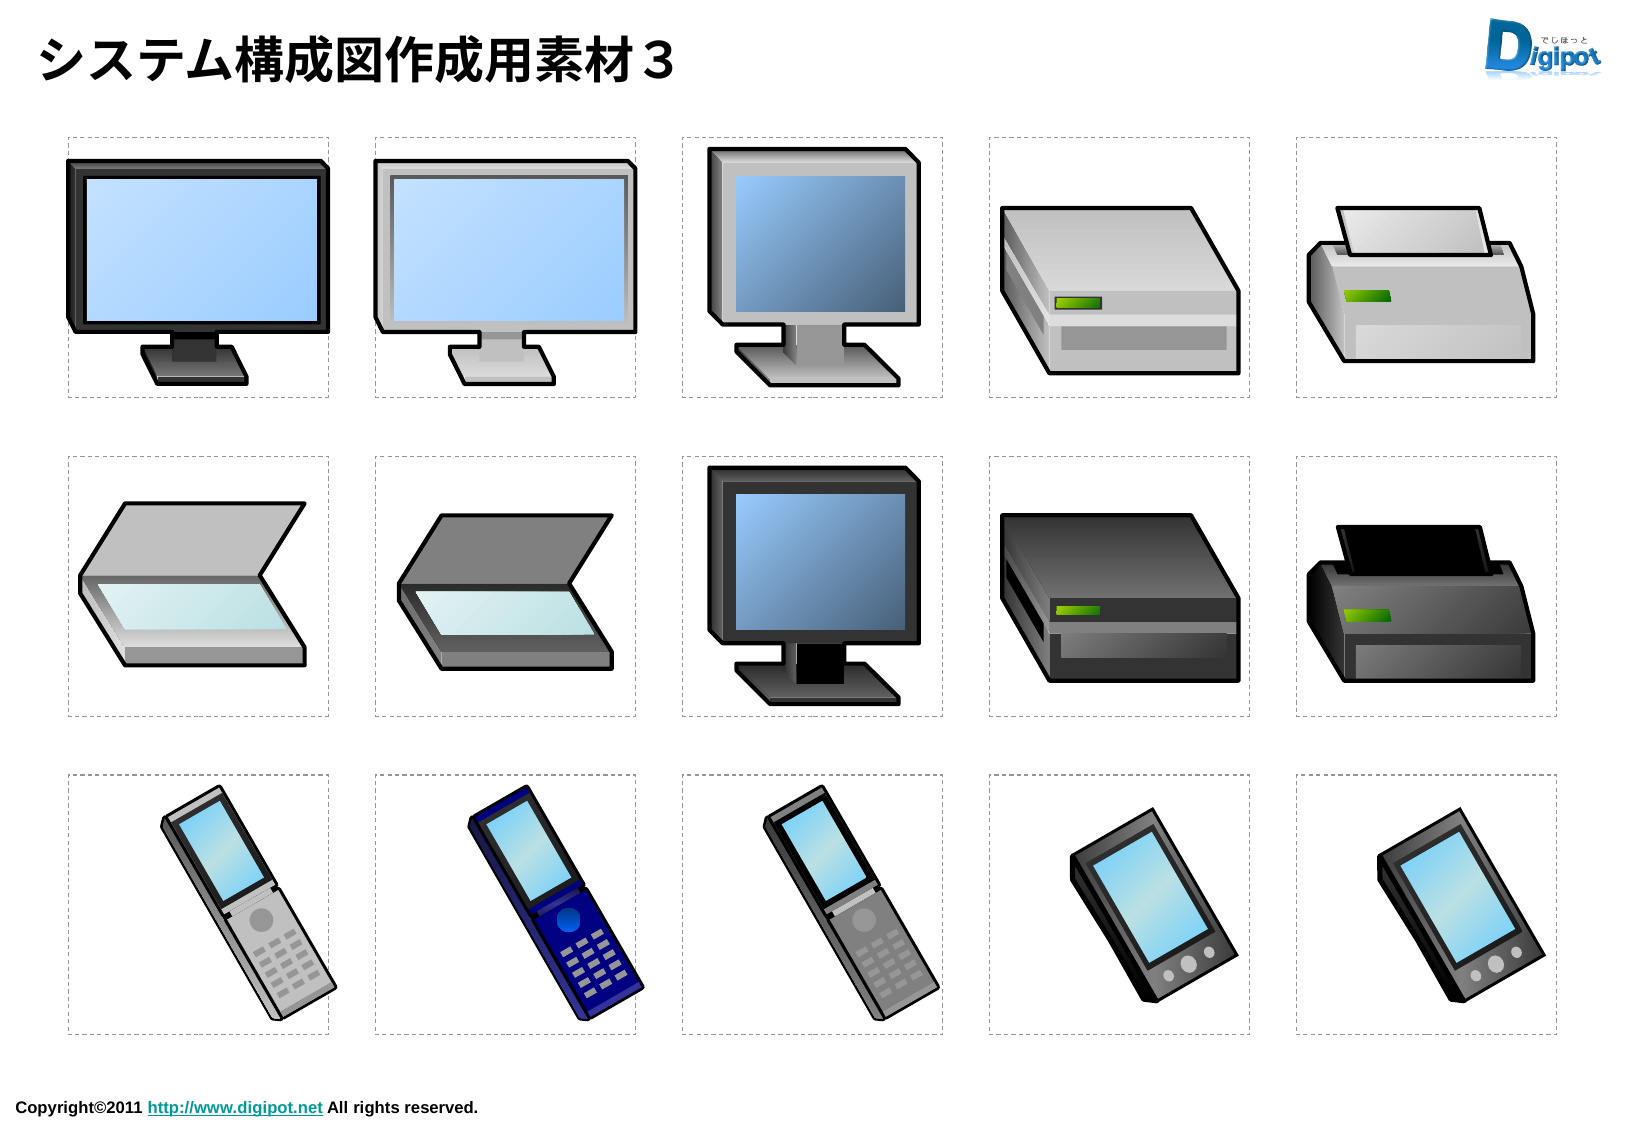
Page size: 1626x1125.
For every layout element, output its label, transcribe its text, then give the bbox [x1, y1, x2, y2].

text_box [68, 160, 329, 385]
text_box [1001, 515, 1239, 681]
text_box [1001, 207, 1239, 374]
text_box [375, 160, 636, 385]
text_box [709, 148, 919, 386]
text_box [765, 786, 884, 1019]
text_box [1308, 526, 1534, 681]
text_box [398, 515, 612, 669]
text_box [80, 503, 305, 666]
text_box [1308, 208, 1534, 362]
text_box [1072, 822, 1200, 1001]
title システム構成図作成用素材３ [21, 19, 881, 98]
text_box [709, 467, 919, 705]
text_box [1379, 822, 1507, 1001]
picture [1485, 18, 1602, 82]
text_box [162, 786, 281, 1019]
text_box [469, 786, 588, 1019]
